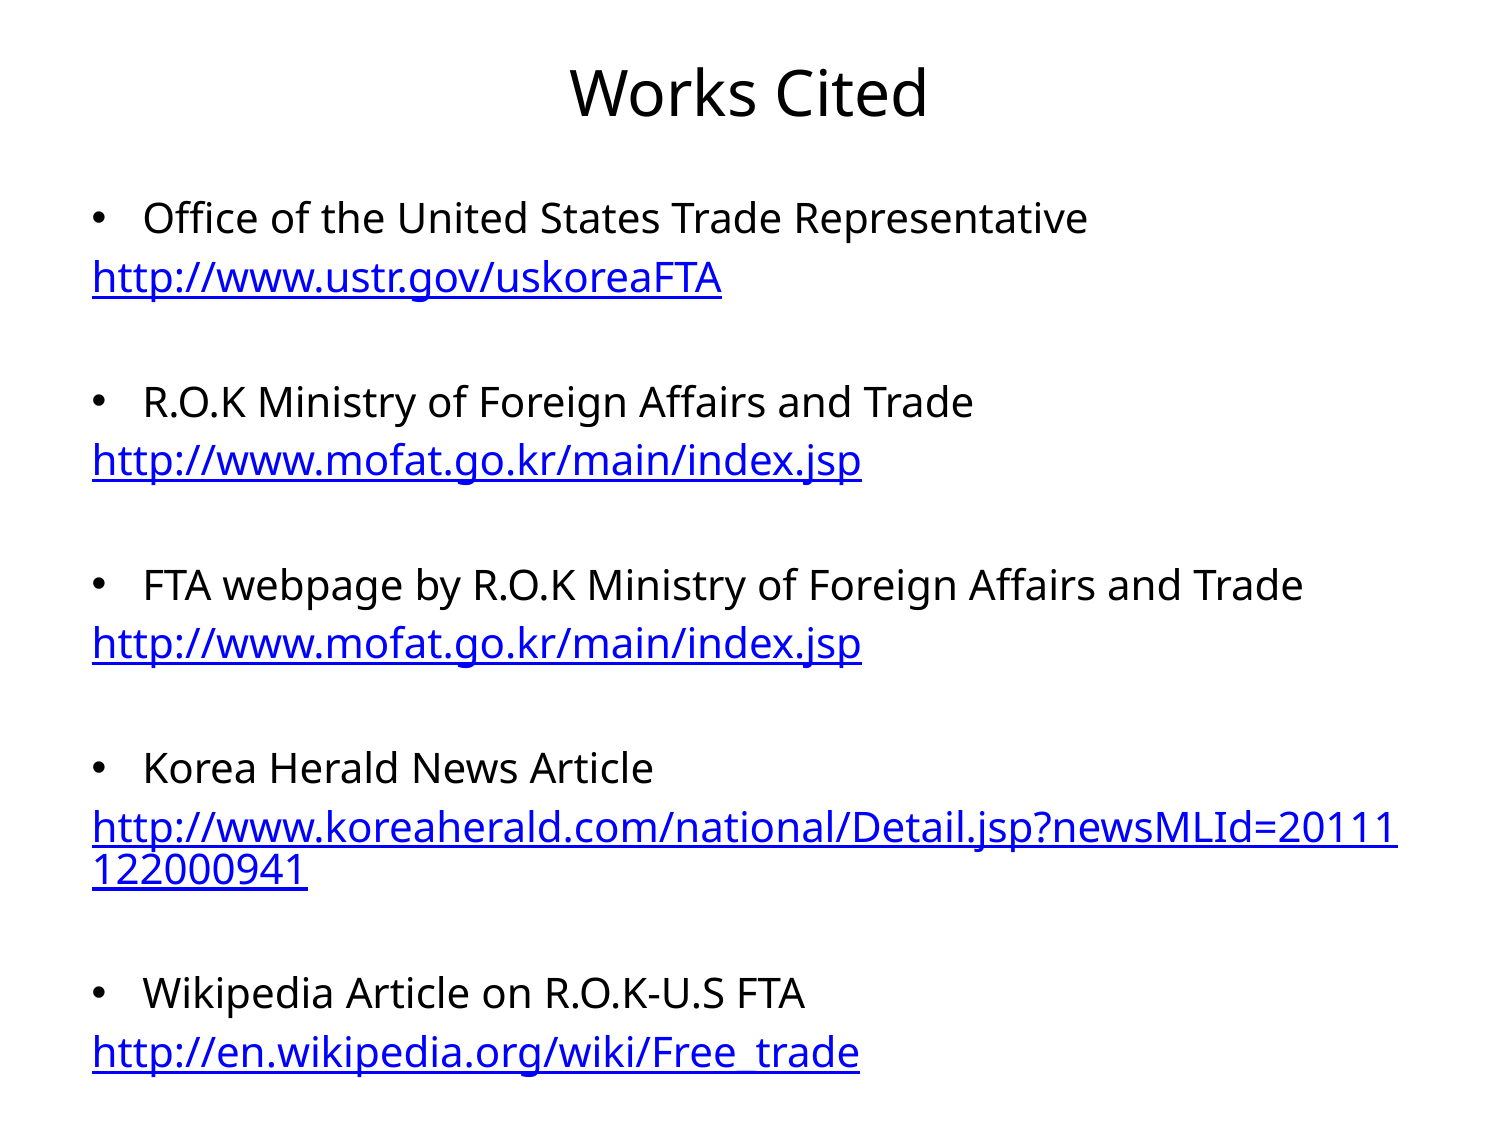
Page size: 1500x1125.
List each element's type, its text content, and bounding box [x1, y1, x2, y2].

title Works Cited [75, 45, 1425, 138]
list Office of the United States Trade Representative http://www.ustr.gov/uskoreaFTA R.O.K Ministry of Foreign Affairs and Trade http://www.mofat.go.kr/main/index.jsp FTA webpage by R.O.K Ministry of Foreign Affairs and Trade http://www.mofat.go.kr/main/index.jsp Korea Herald News Article http://www.koreaherald.com/national/Detail.jsp?newsMLId=20111122000941 Wikipedia Article on R.O.K-U.S FTA http://en.wikipedia.org/wiki/Free_trade [76, 184, 1427, 1059]
